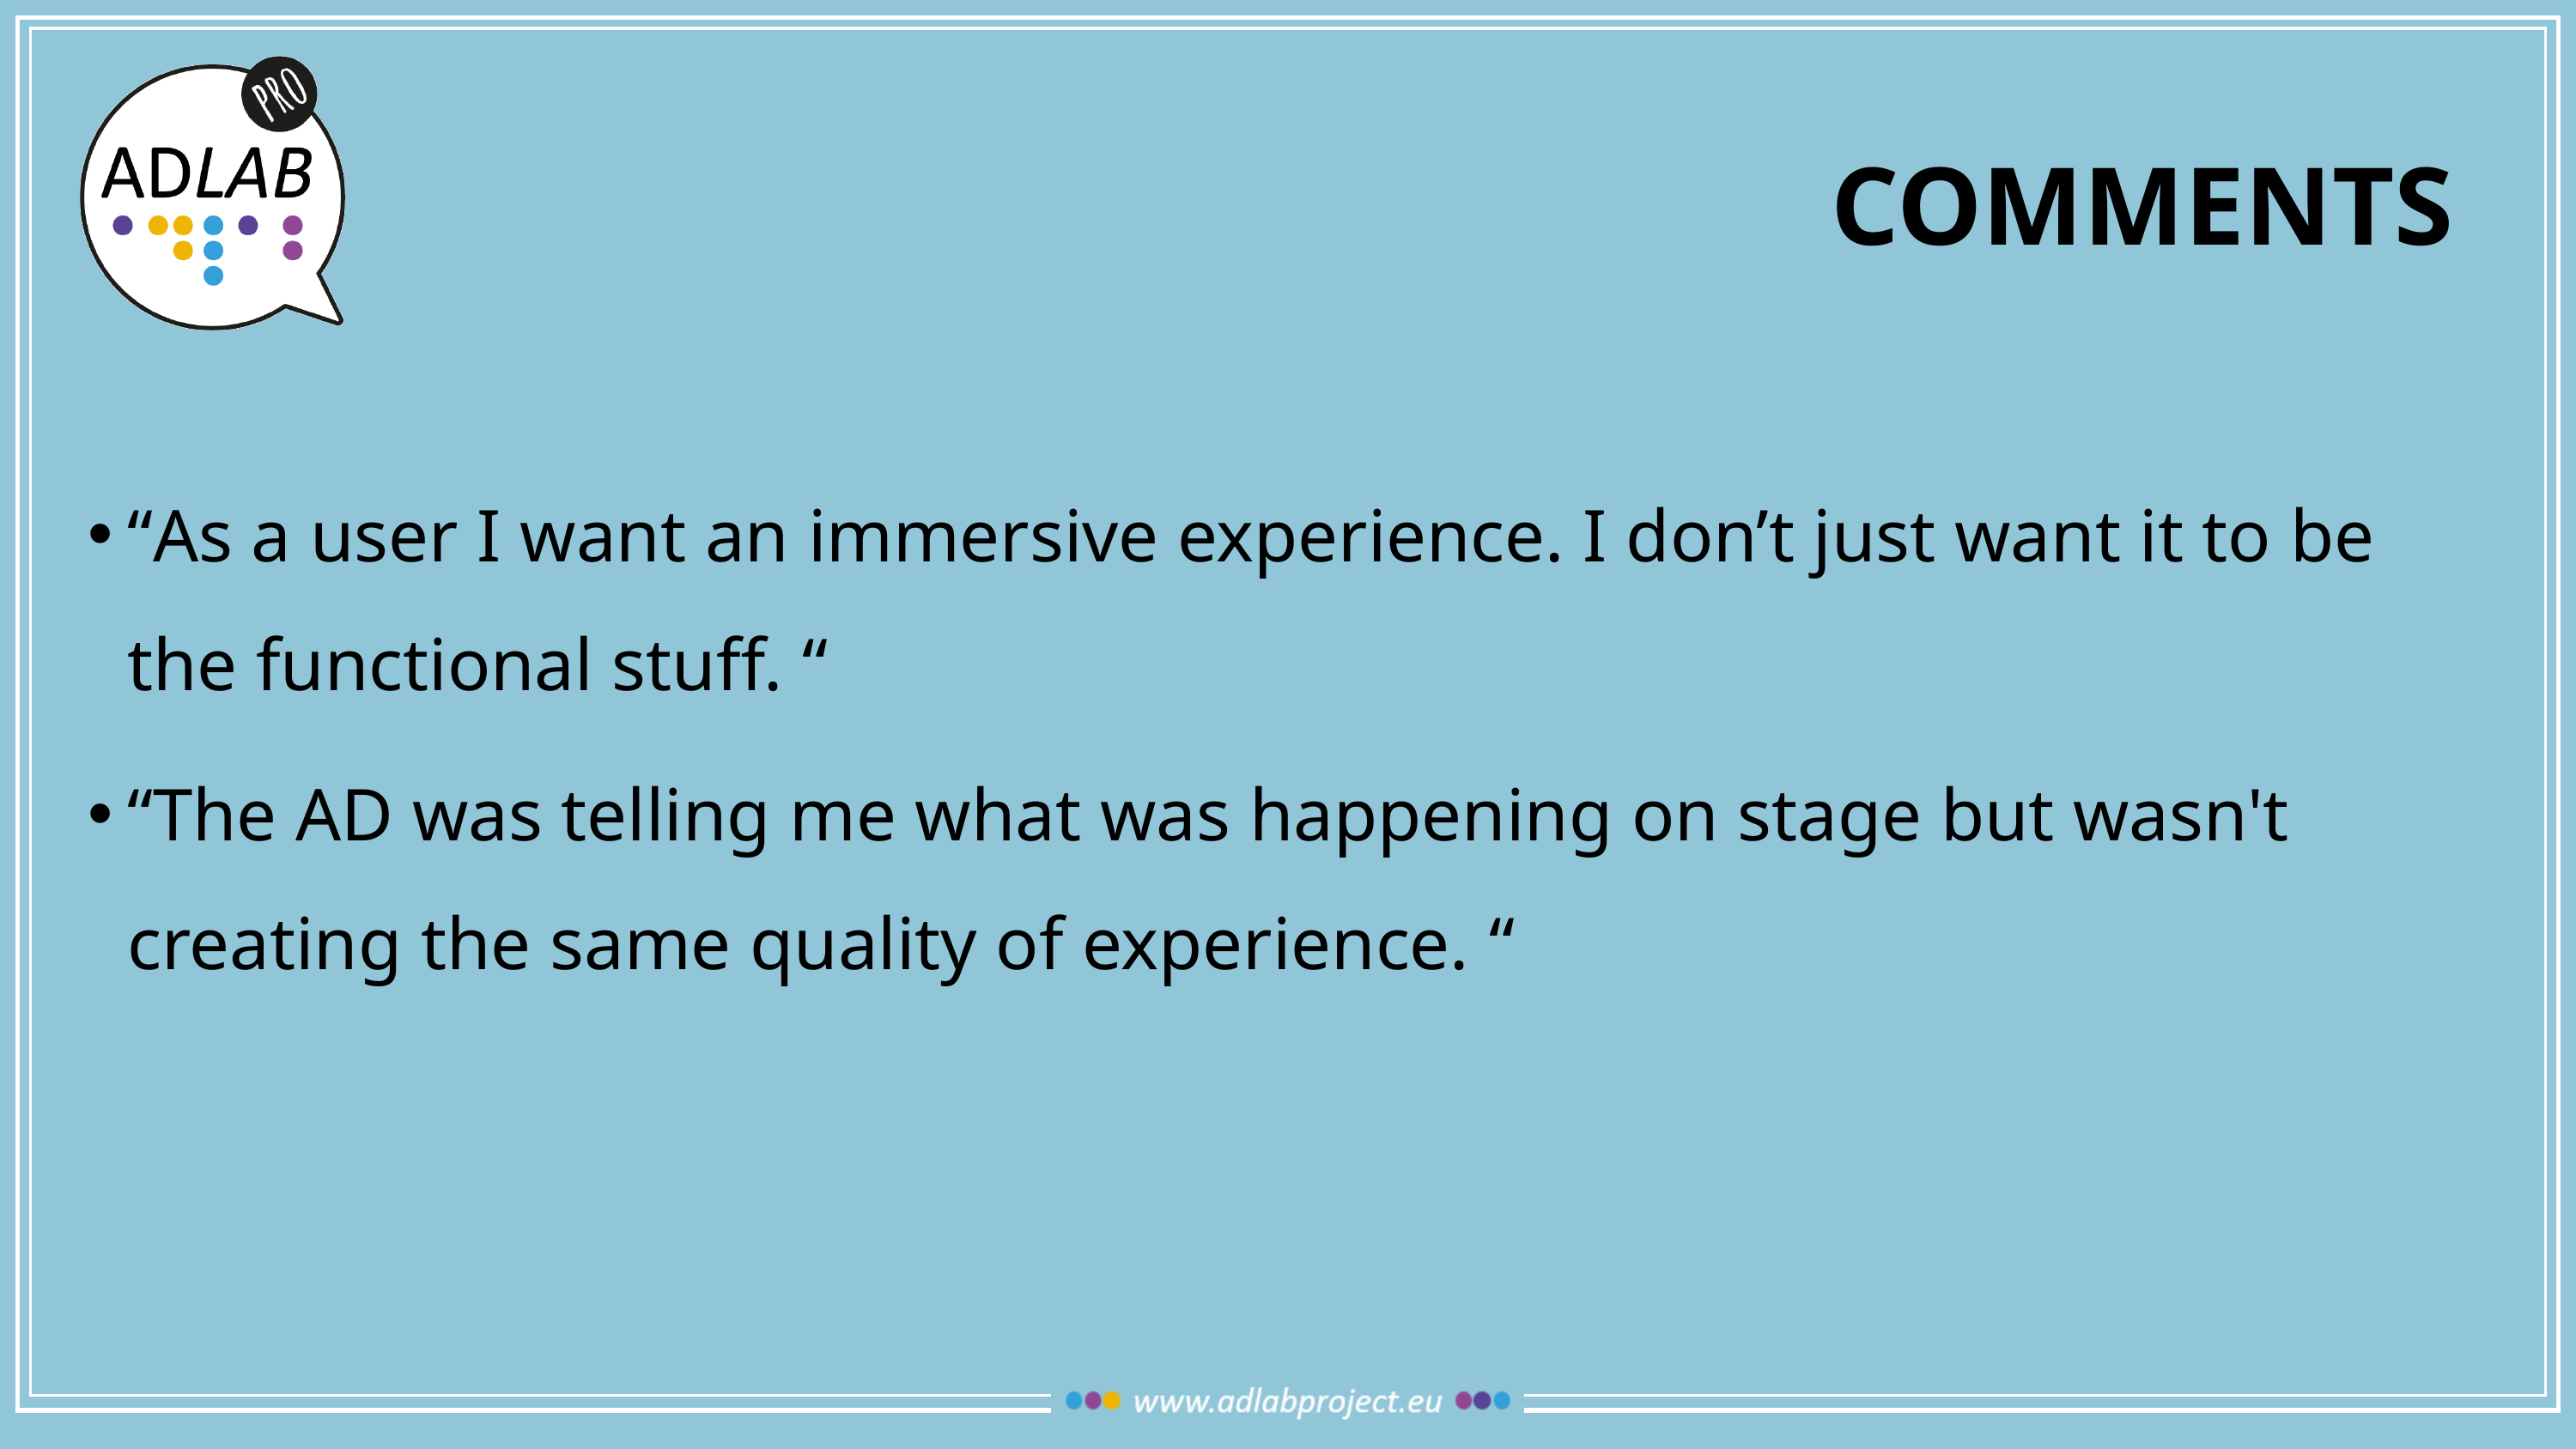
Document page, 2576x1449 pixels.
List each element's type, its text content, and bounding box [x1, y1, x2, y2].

picture [72, 49, 353, 330]
title COMMENTS [384, 70, 2467, 351]
picture [1051, 1378, 1524, 1429]
list “As a user I want an immersive experience. I don’t just want it to be the functional stuff. “ “The AD was telling me what was happening on stage but wasn't creating the same quality of experience. “ [75, 440, 2501, 1122]
